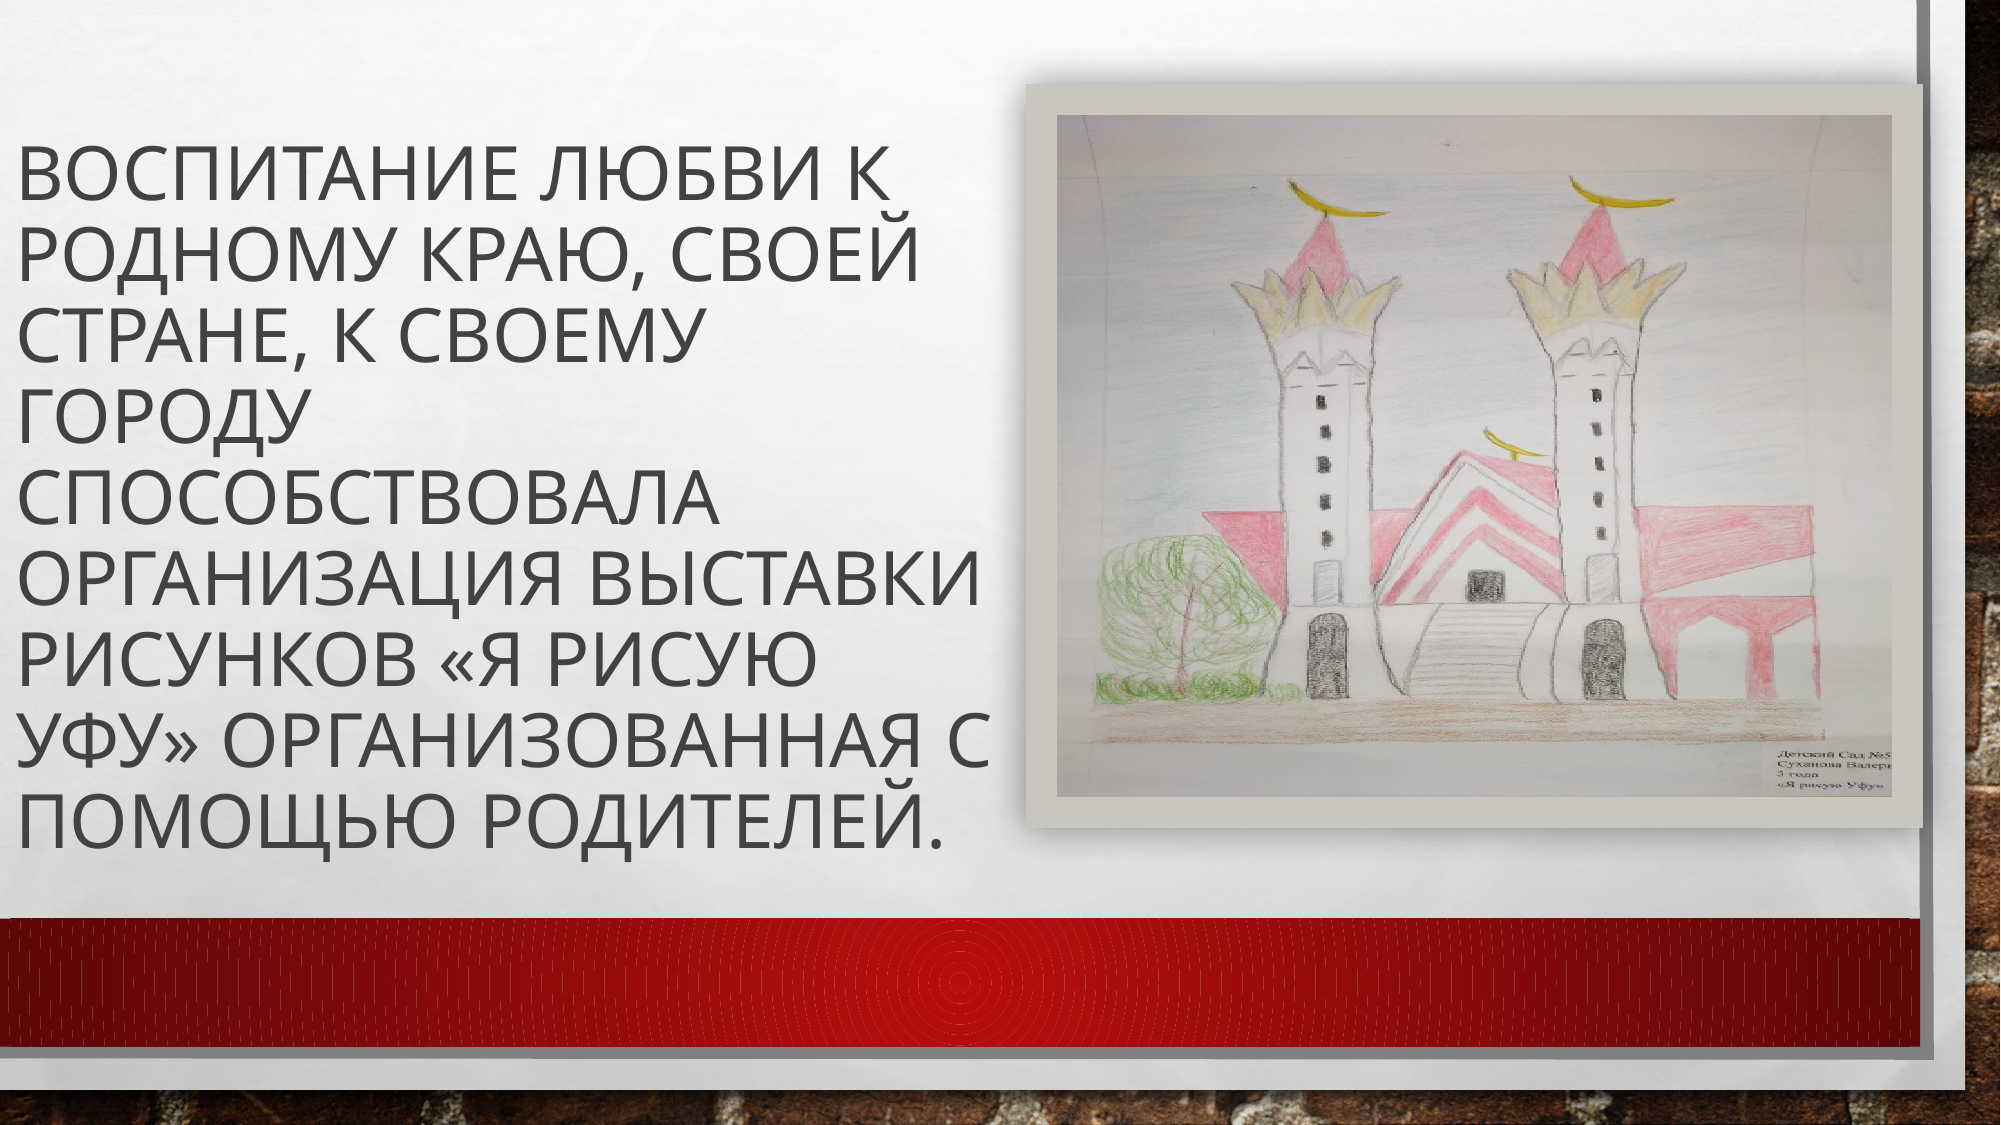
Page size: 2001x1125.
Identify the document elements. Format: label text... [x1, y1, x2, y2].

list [1056, 114, 1893, 798]
title Воспитание любви к родному краю, своей стране, к своему городу способствовала организация выставки рисунков «Я рисую Уфу» организованная с помощью родителей. [0, 203, 998, 797]
picture [0, 0, 2000, 1125]
